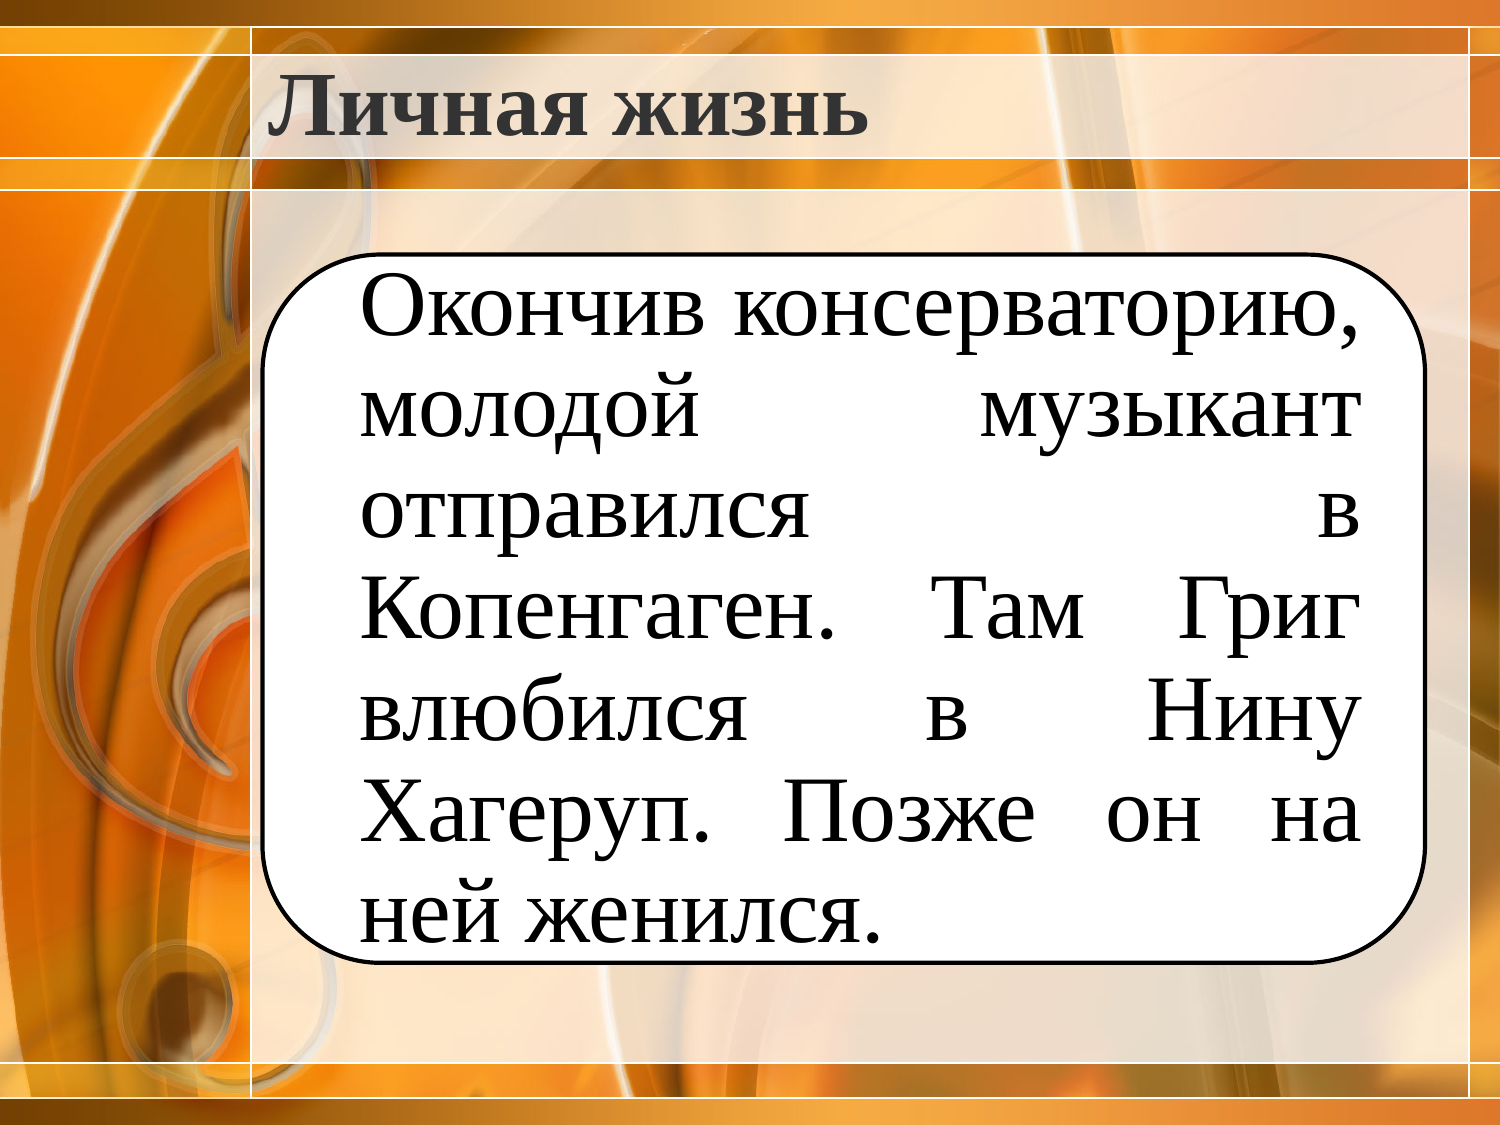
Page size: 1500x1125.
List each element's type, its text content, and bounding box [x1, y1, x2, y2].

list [262, 212, 1426, 1006]
picture [0, 0, 1500, 1125]
title Личная жизнь [253, 90, 1429, 228]
